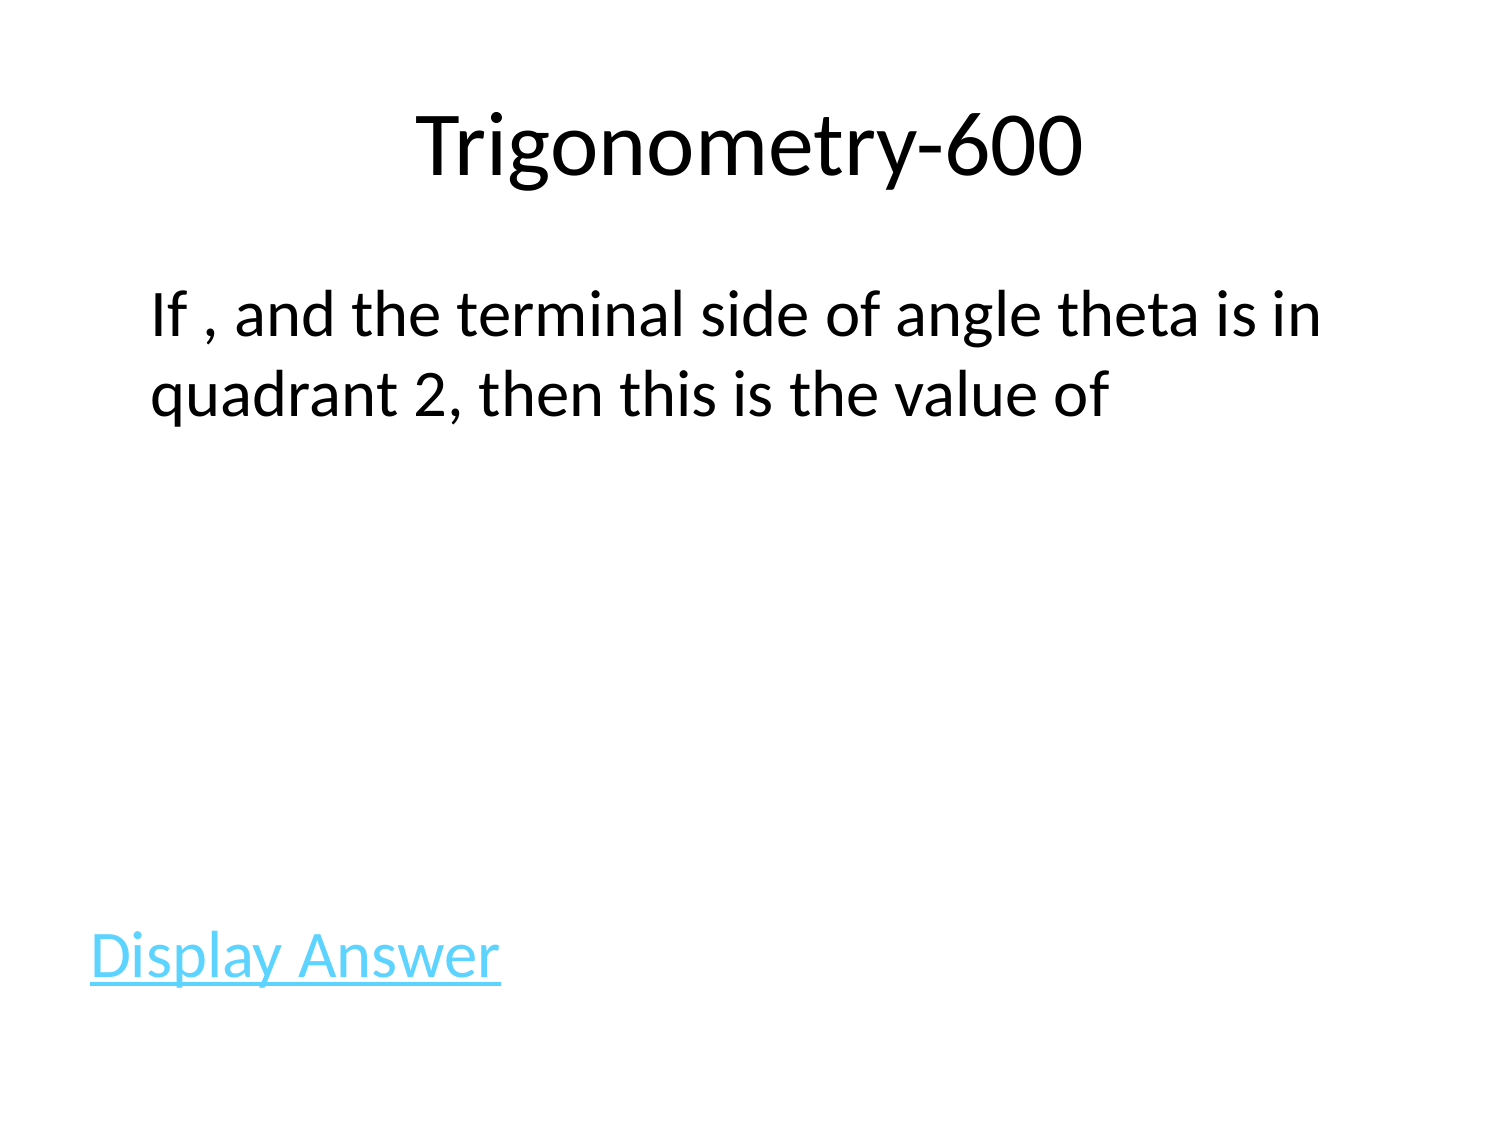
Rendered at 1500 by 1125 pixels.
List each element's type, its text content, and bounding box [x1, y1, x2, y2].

title Trigonometry-600 [75, 45, 1425, 233]
